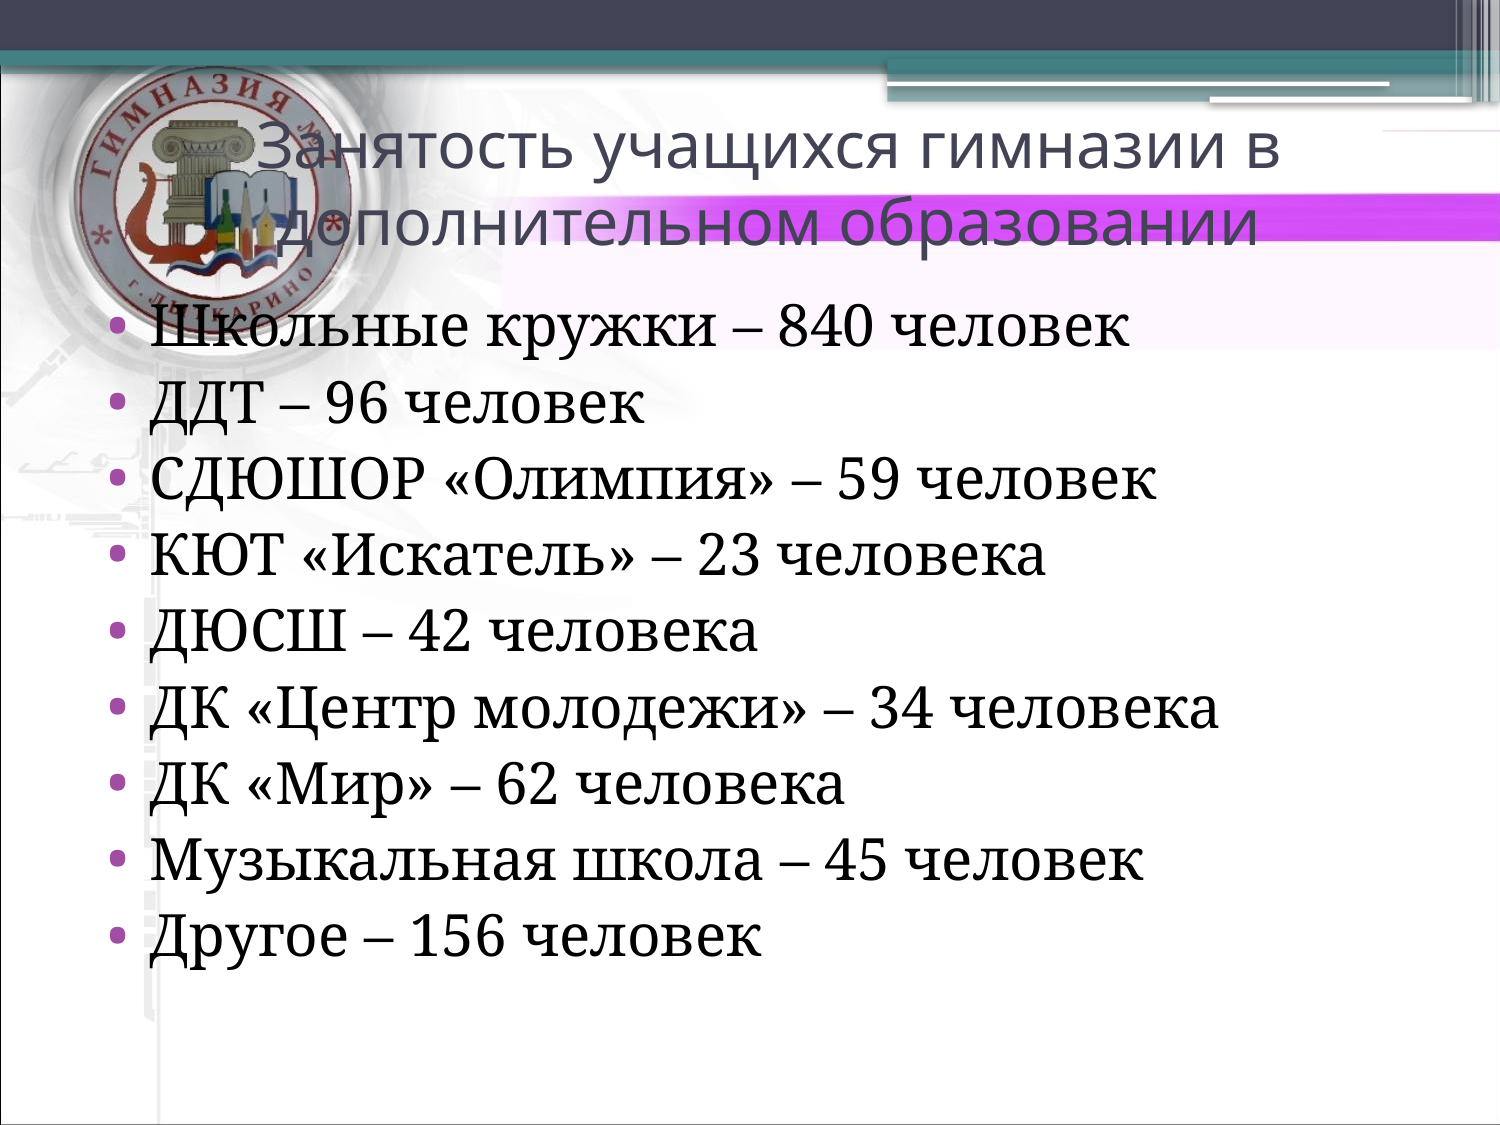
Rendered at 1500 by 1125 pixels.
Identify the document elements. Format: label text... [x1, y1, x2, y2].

picture [0, 74, 1500, 1125]
title Занятость учащихся гимназии в дополнительном образовании [93, 93, 1444, 269]
list Школьные кружки – 840 человек ДДТ – 96 человек СДЮШОР «Олимпия» – 59 человек КЮТ «Искатель» – 23 человека ДЮСШ – 42 человека ДК «Центр молодежи» – 34 человека ДК «Мир» – 62 человека Музыкальная школа – 45 человек Другое – 156 человек [75, 281, 1425, 1079]
